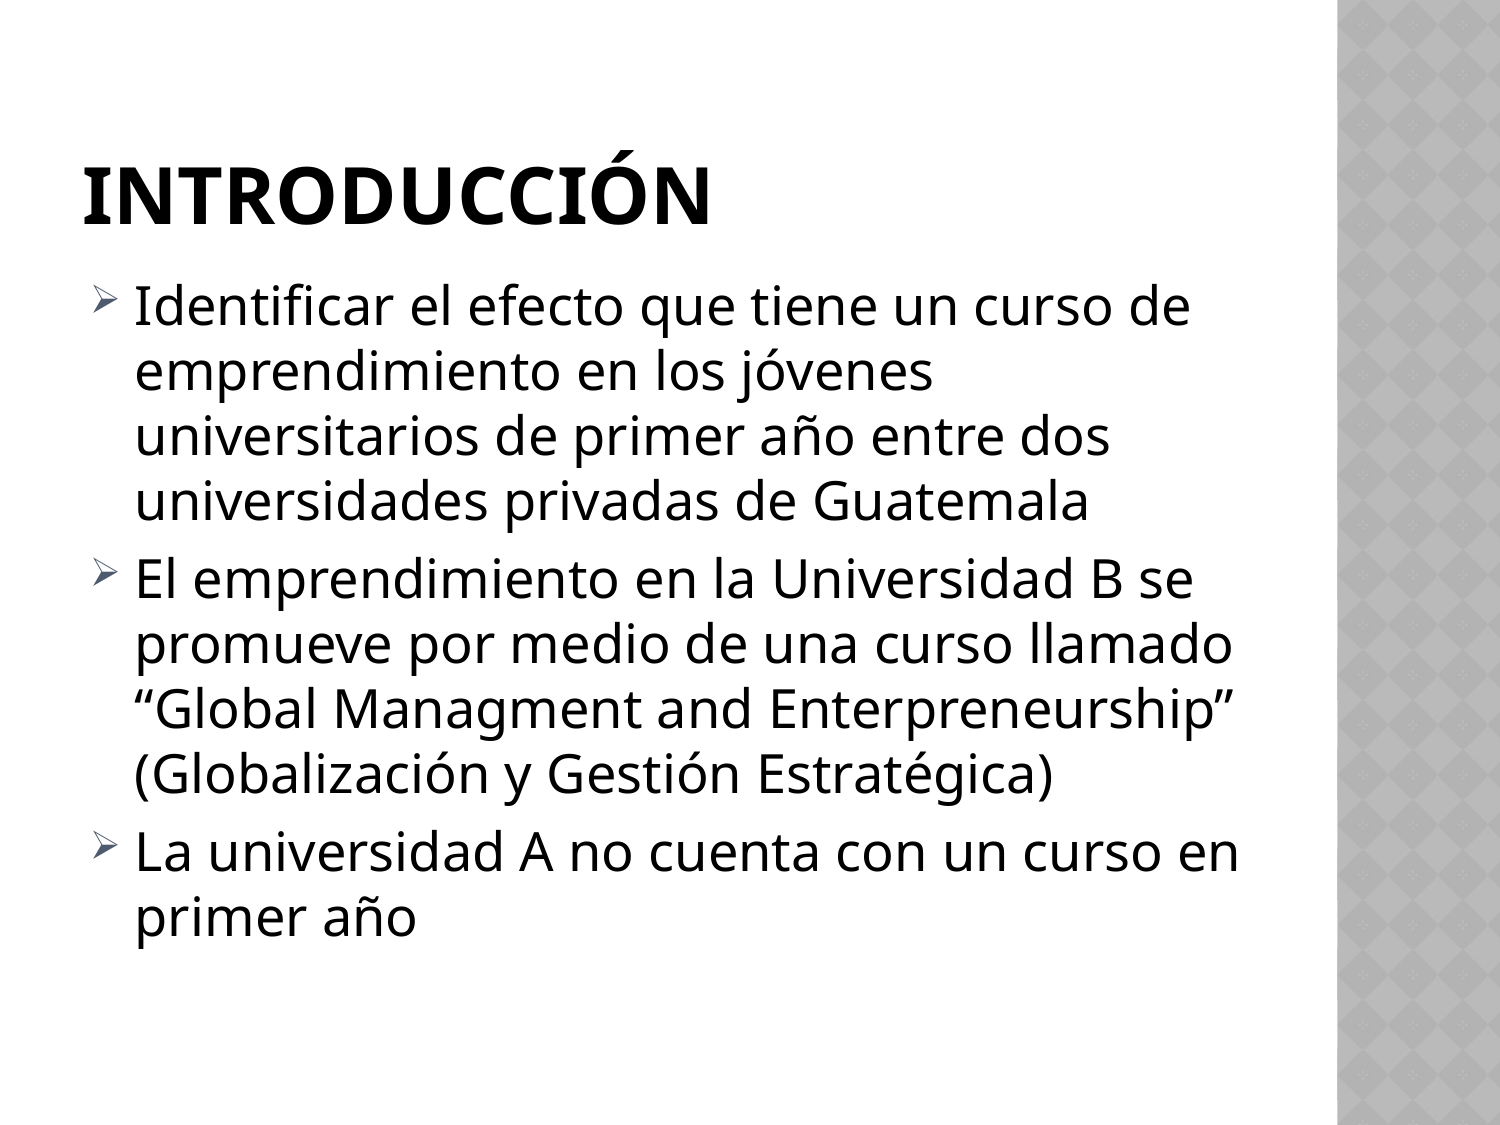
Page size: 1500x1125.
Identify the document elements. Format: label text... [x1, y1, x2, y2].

list Identificar el efecto que tiene un curso de emprendimiento en los jóvenes universitarios de primer año entre dos universidades privadas de Guatemala El emprendimiento en la Universidad B se promueve por medio de una curso llamado “Global Managment and Enterpreneurship” (Globalización y Gestión Estratégica) La universidad A no cuenta con un curso en primer año [75, 264, 1263, 1059]
title Introducción [75, 52, 1263, 240]
